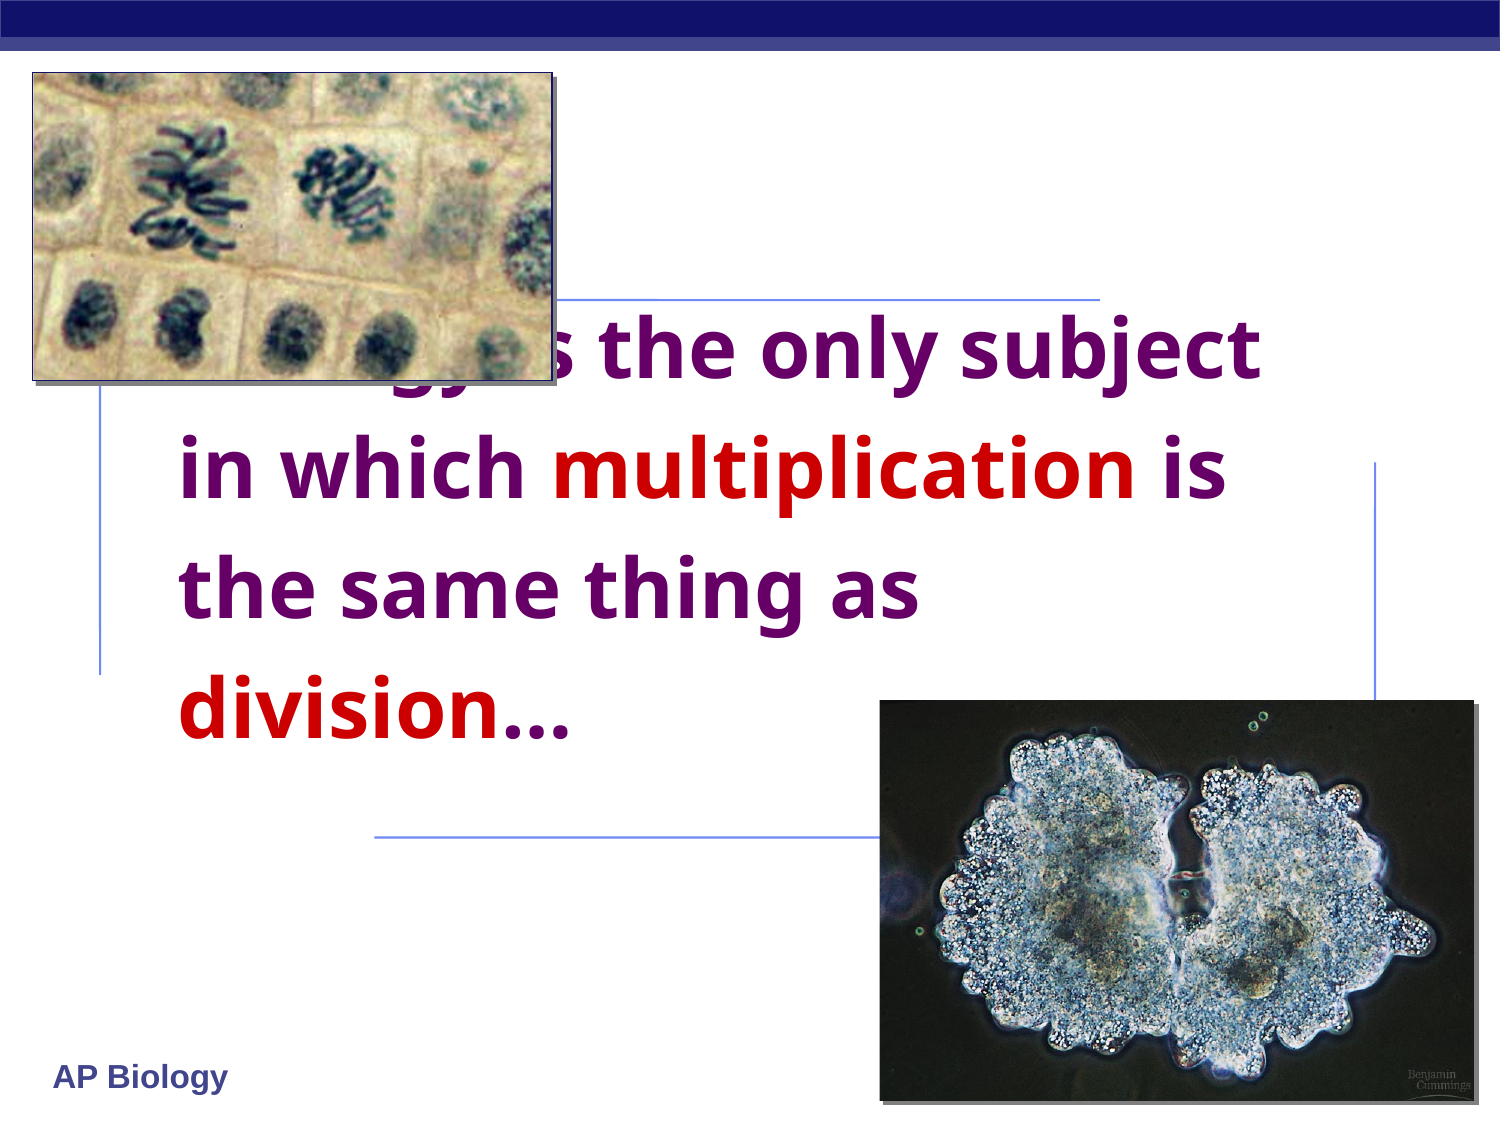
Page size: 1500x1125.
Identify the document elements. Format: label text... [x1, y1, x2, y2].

title Biology is the only subject in which multiplication is the same thing as division… [162, 362, 1351, 763]
picture [879, 699, 1475, 1101]
picture [33, 73, 552, 381]
